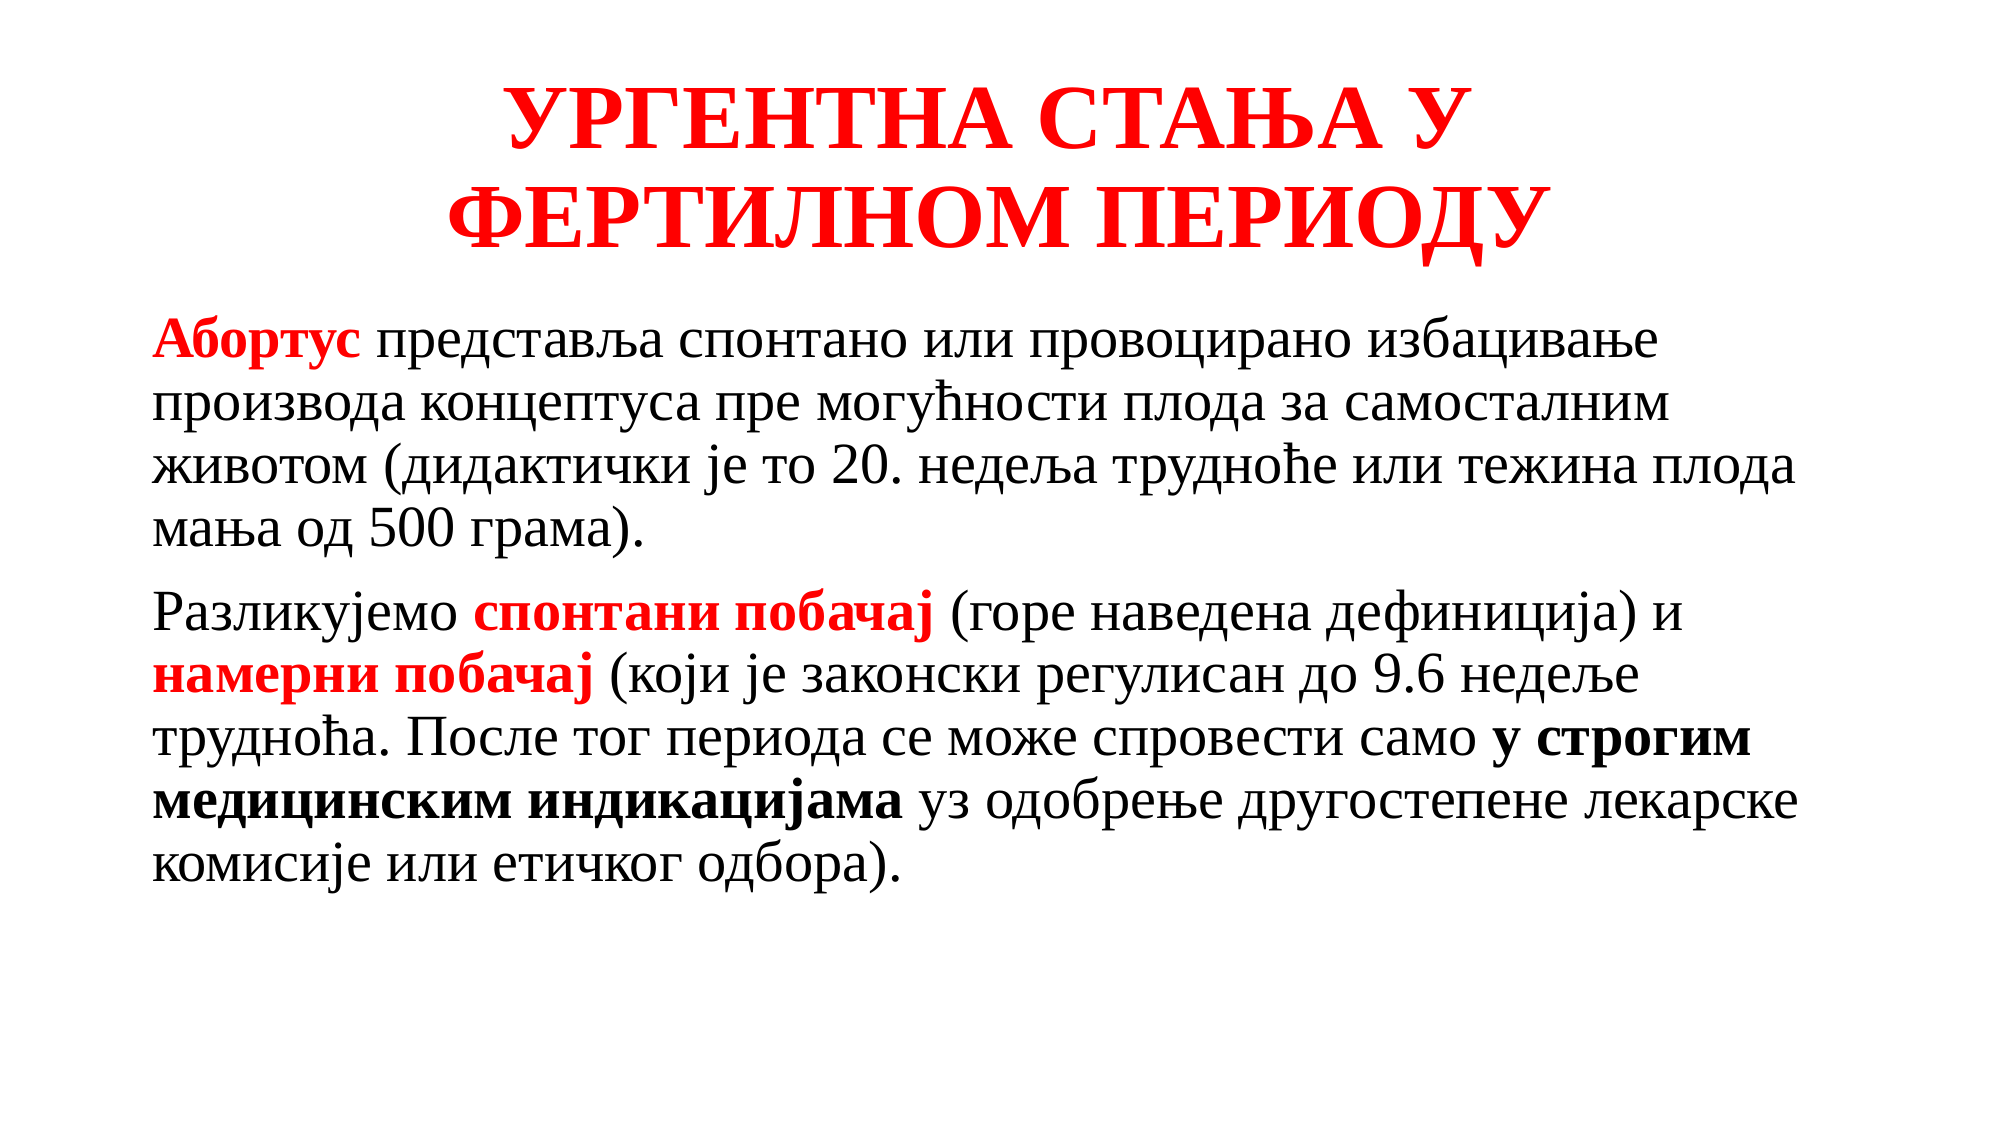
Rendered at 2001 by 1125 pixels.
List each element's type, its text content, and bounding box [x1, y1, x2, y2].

list Абортус представља спонтано или провоцирано избацивање производа концептуса пре могућности плода за самосталним животом (дидактички је то 20. недеља трудноће или тежина плода мања од 500 грама). Разликујемо спонтани побачај (горе наведена дефиниција) и намерни побачај (који је законски регулисан до 9.6 недеље трудноћа. После тог периода се може спровести само у строгим медицинским индикацијама уз одобрење другостепене лекарске комисије или етичког одбора). [137, 299, 1863, 1014]
title УРГЕНТНА СТАЊА У ФЕРТИЛНОМ ПЕРИОДУ [137, 59, 1863, 278]
